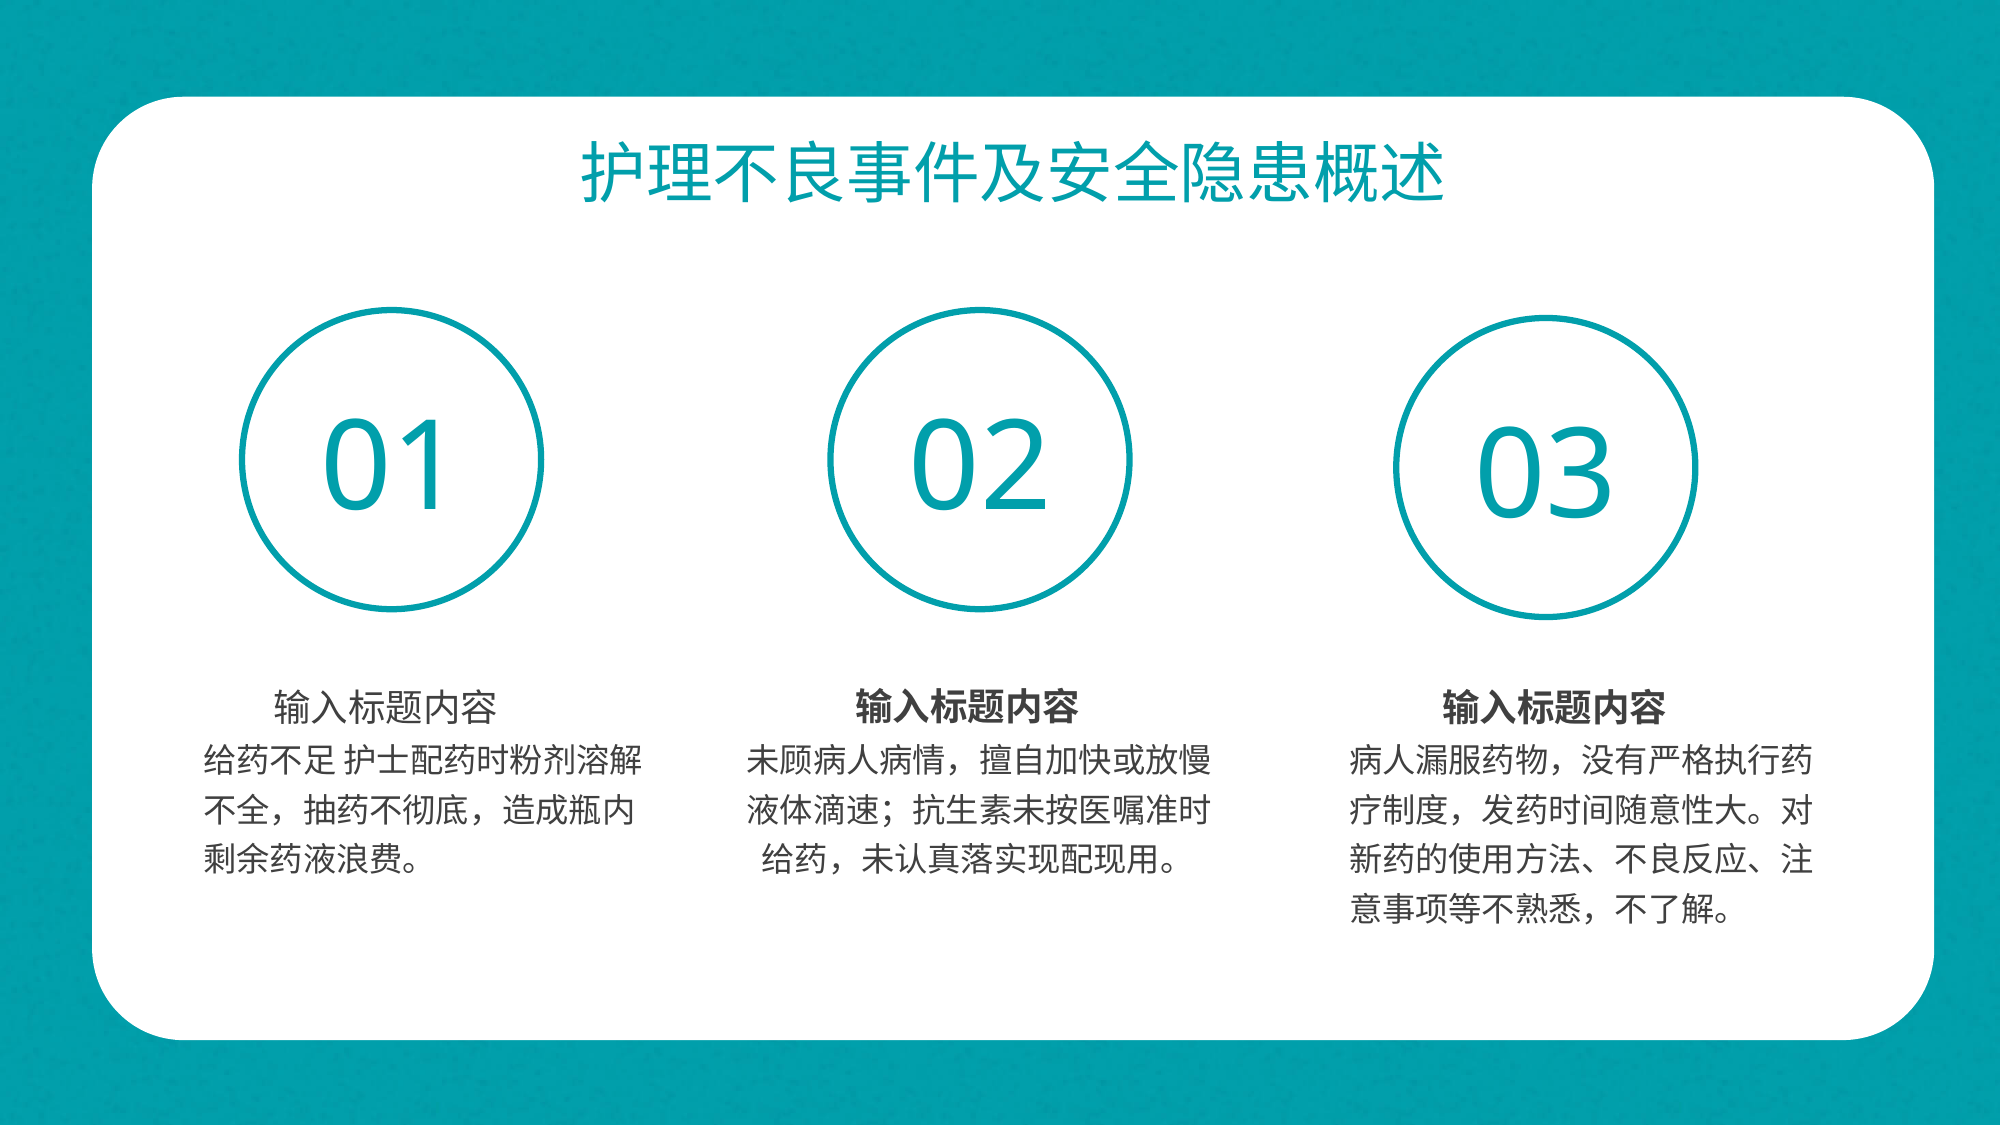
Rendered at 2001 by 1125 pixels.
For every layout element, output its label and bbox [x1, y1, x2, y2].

text_box [1349, 665, 1816, 927]
text_box [746, 664, 1214, 877]
picture [0, 0, 2000, 1125]
text_box [203, 665, 647, 877]
